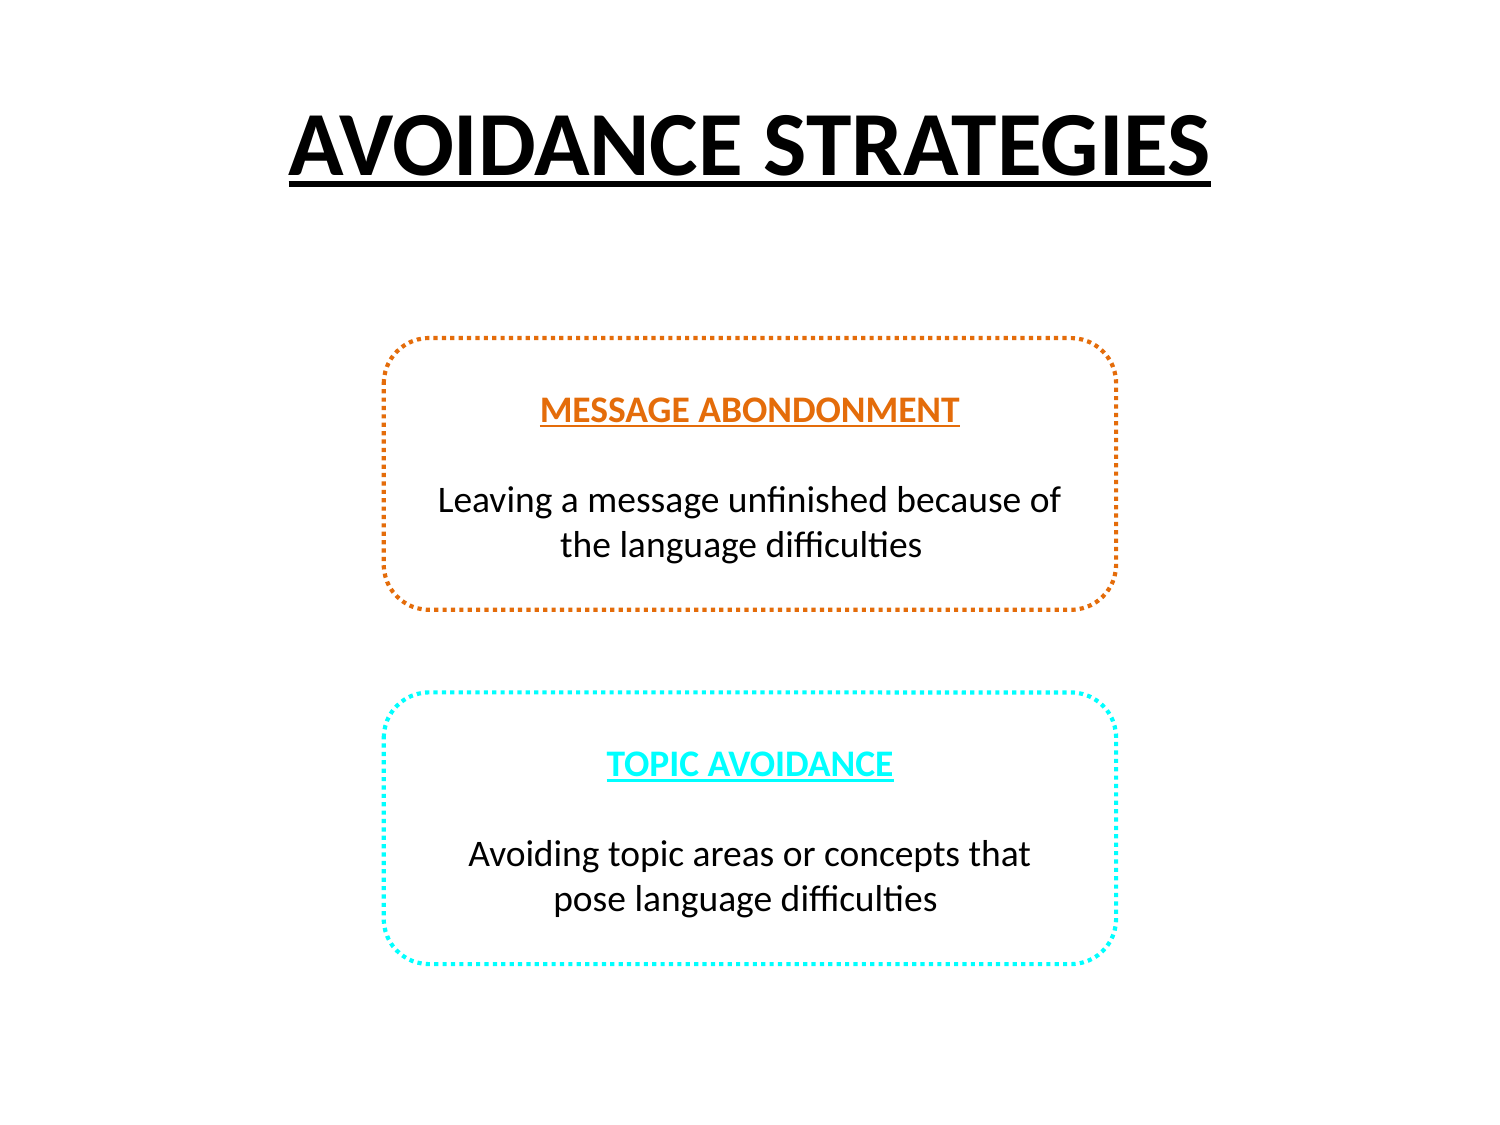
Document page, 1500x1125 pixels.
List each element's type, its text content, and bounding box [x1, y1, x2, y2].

title AVOIDANCE STRATEGIES [75, 45, 1425, 233]
text_box MESSAGE ABONDONMENT Leaving a message unfinished because of the language difficulties [419, 377, 1081, 573]
text_box [381, 690, 1119, 967]
text_box TOPIC AVOIDANCE Avoiding topic areas or concepts that pose language difficulties [419, 731, 1081, 927]
text_box [381, 335, 1119, 612]
